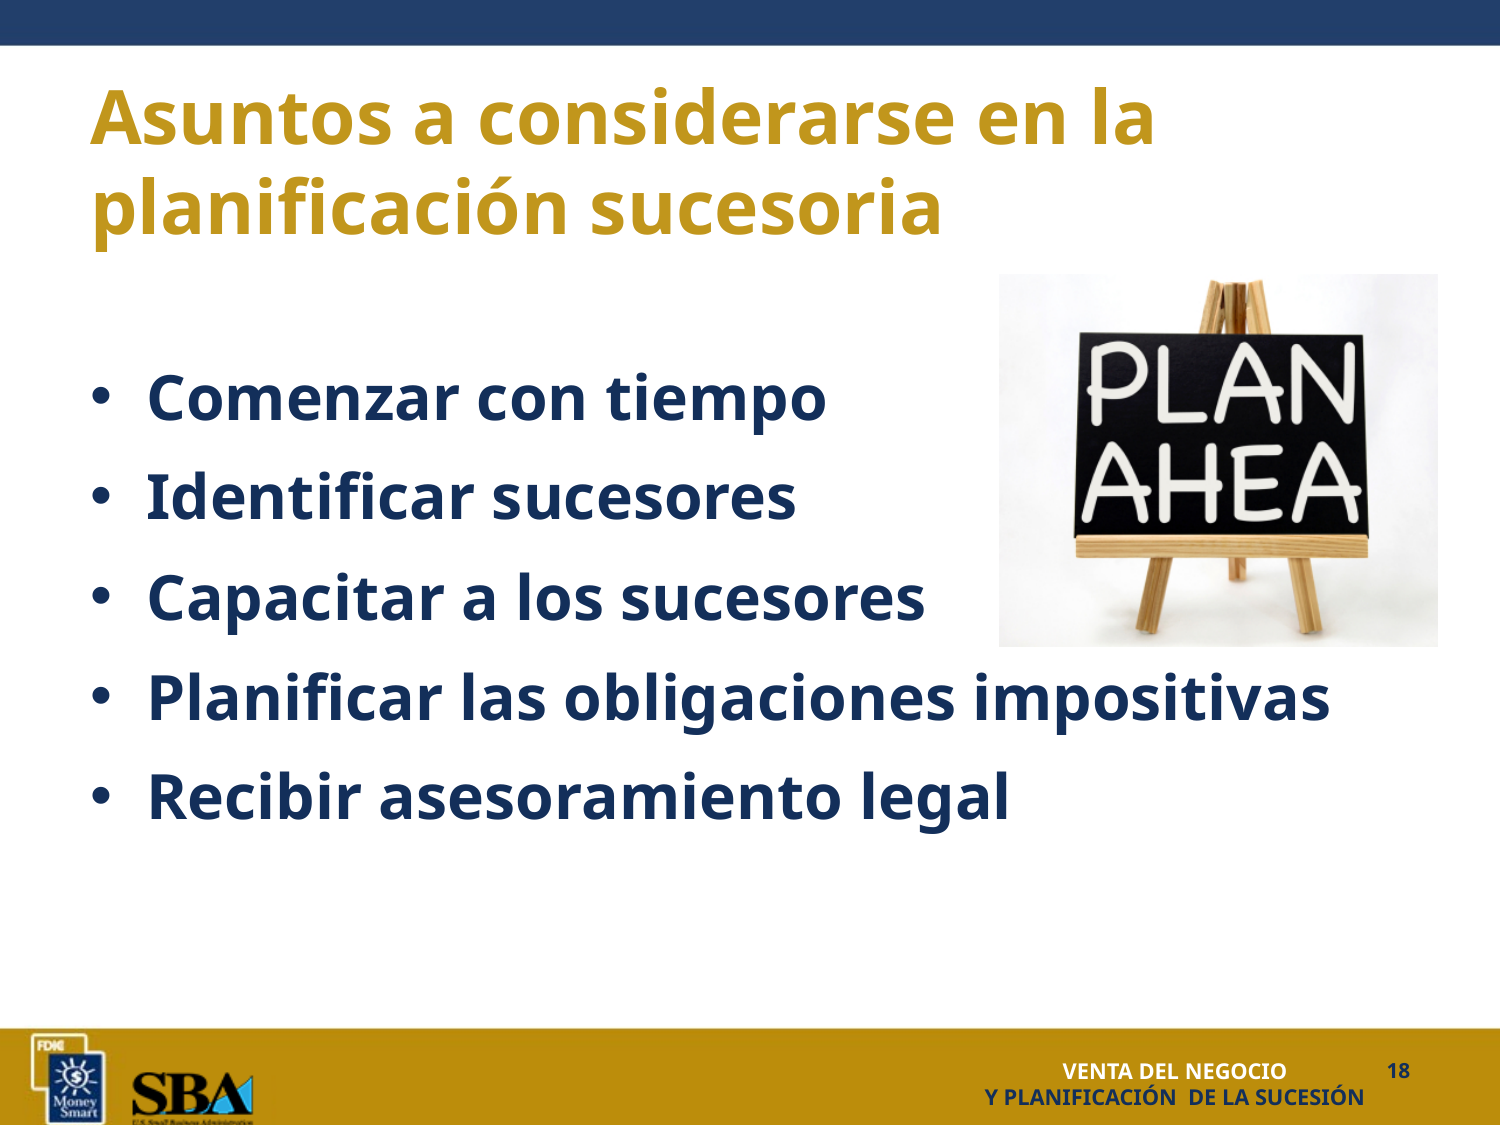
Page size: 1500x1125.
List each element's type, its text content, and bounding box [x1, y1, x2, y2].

picture [0, 0, 1500, 1125]
list Comenzar con tiempo Identificar sucesores Capacitar a los sucesores Planificar las obligaciones impositivas Recibir asesoramiento legal [74, 349, 1426, 1051]
title Asuntos a considerarse en la planificación sucesoria [74, 62, 1426, 163]
